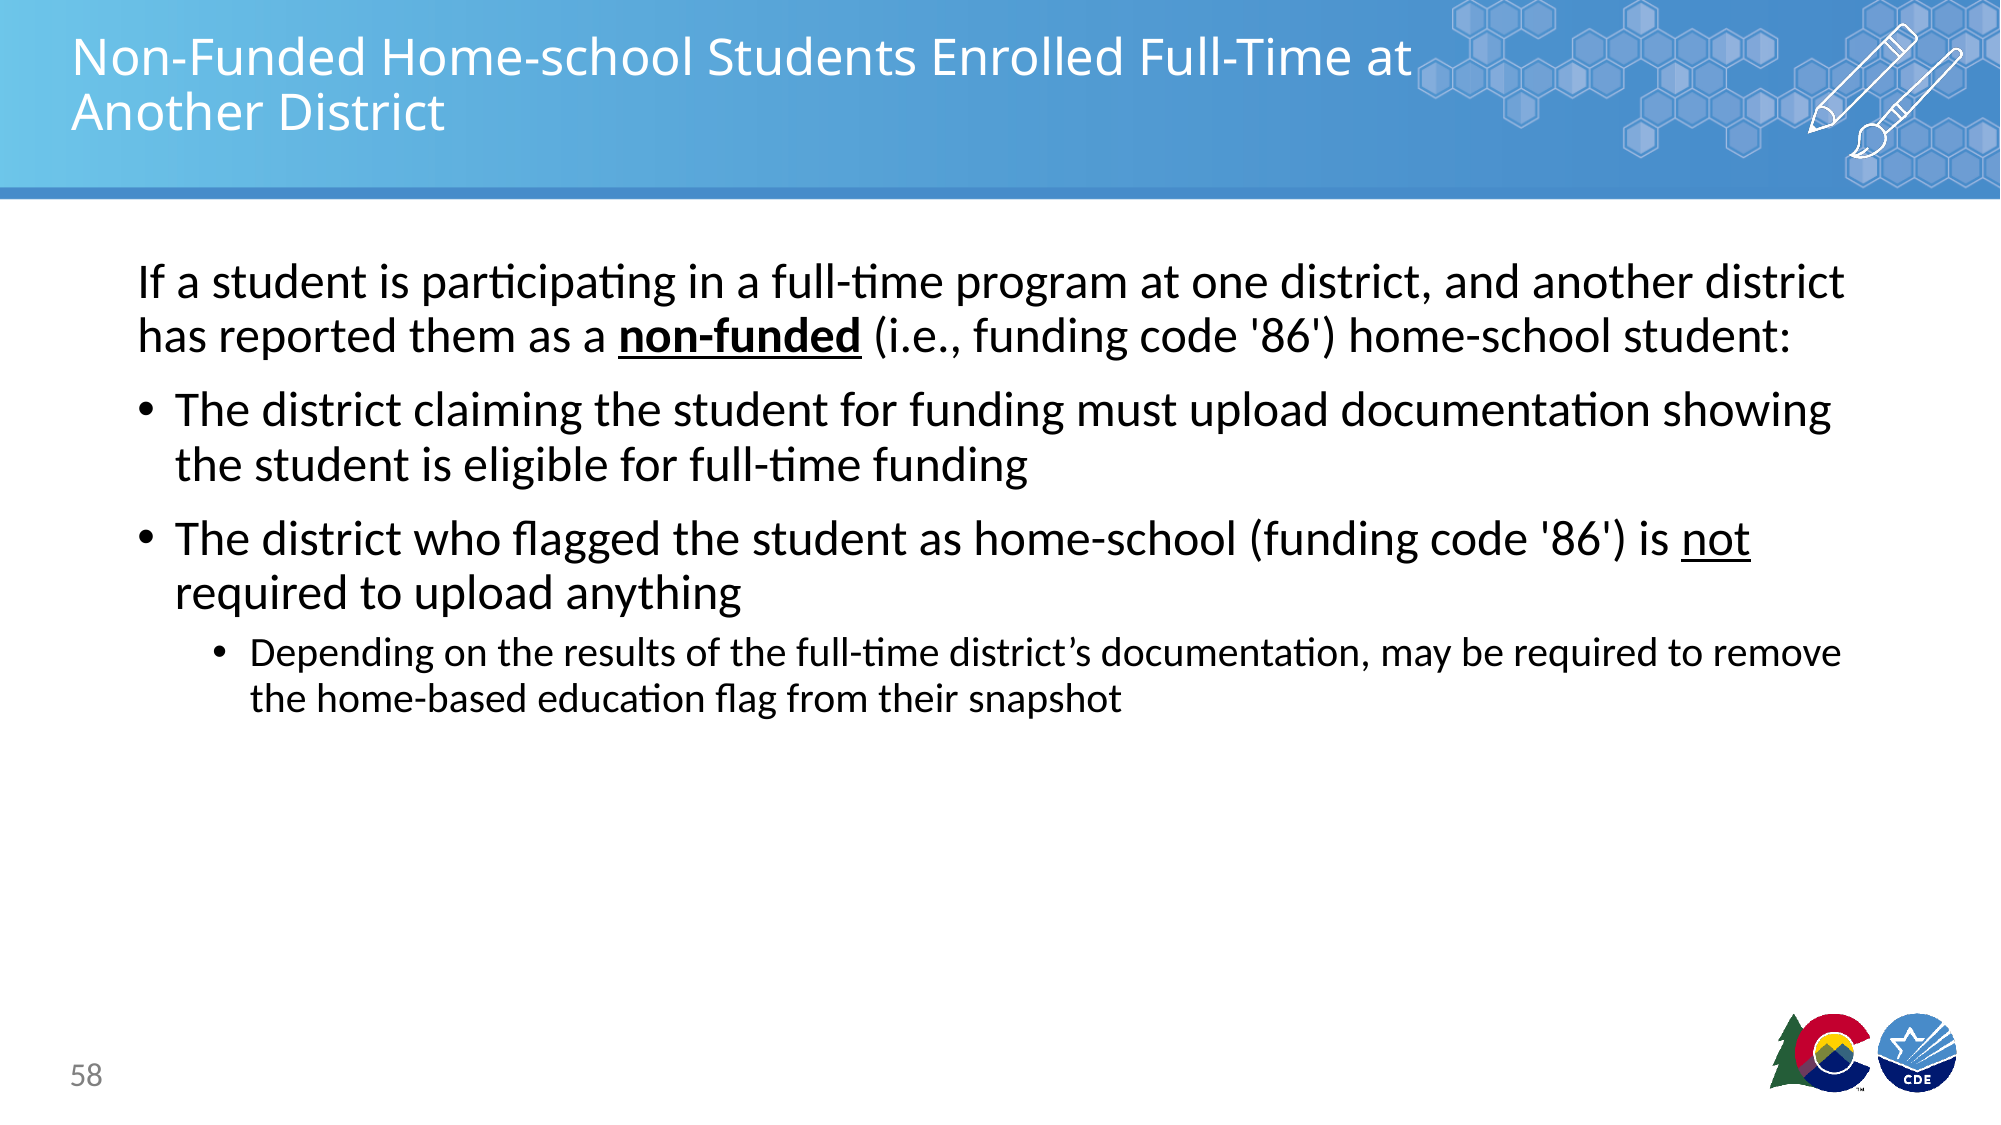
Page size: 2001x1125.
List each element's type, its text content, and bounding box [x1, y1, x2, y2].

list If a student is participating in a full-time program at one district, and another district has reported them as a non-funded (i.e., funding code '86') home-school student: The district claiming the student for funding must upload documentation showing the student is eligible for full-time funding The district who flagged the student as home-school (funding code '86') is not required to upload anything Depending on the results of the full-time district’s documentation, may be required to remove the home-based education flag from their snapshot [137, 254, 1863, 969]
picture [1768, 1012, 1957, 1093]
title Non-Funded Home-school Students Enrolled Full-Time at Another District [71, 31, 1429, 156]
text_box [1796, 13, 1971, 170]
picture [0, 0, 2000, 200]
slide_number 58 [54, 1042, 505, 1103]
